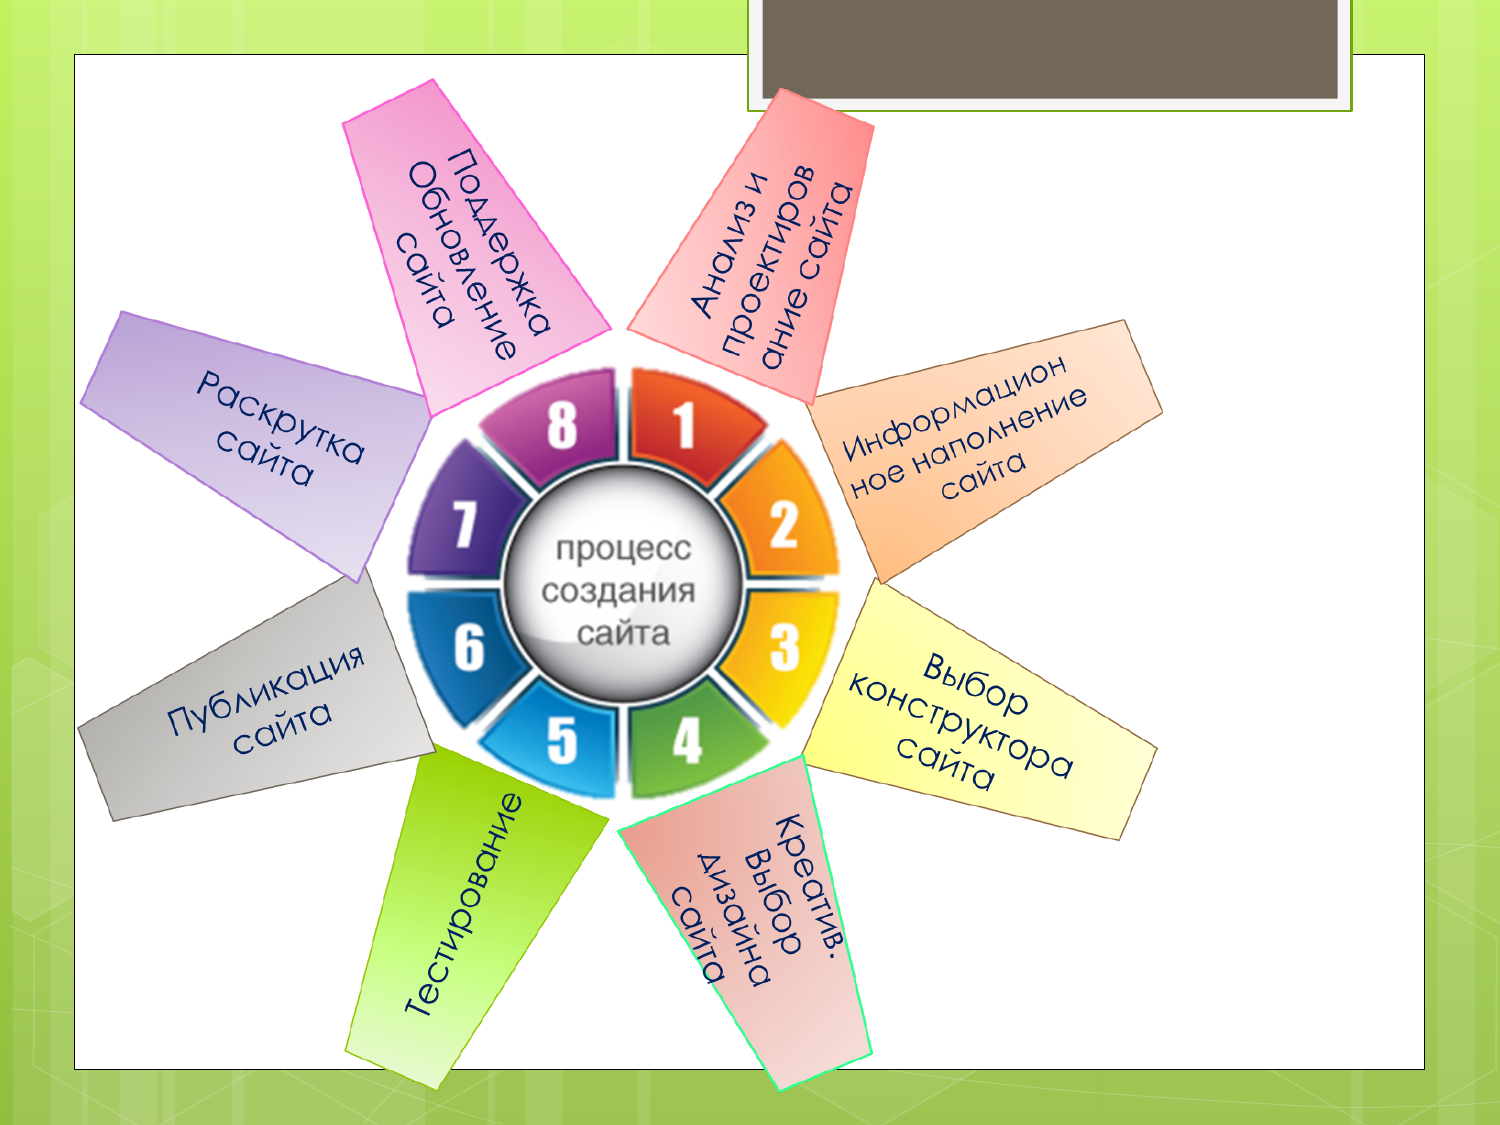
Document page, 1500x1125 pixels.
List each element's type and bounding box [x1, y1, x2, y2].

picture [76, 77, 1164, 1093]
